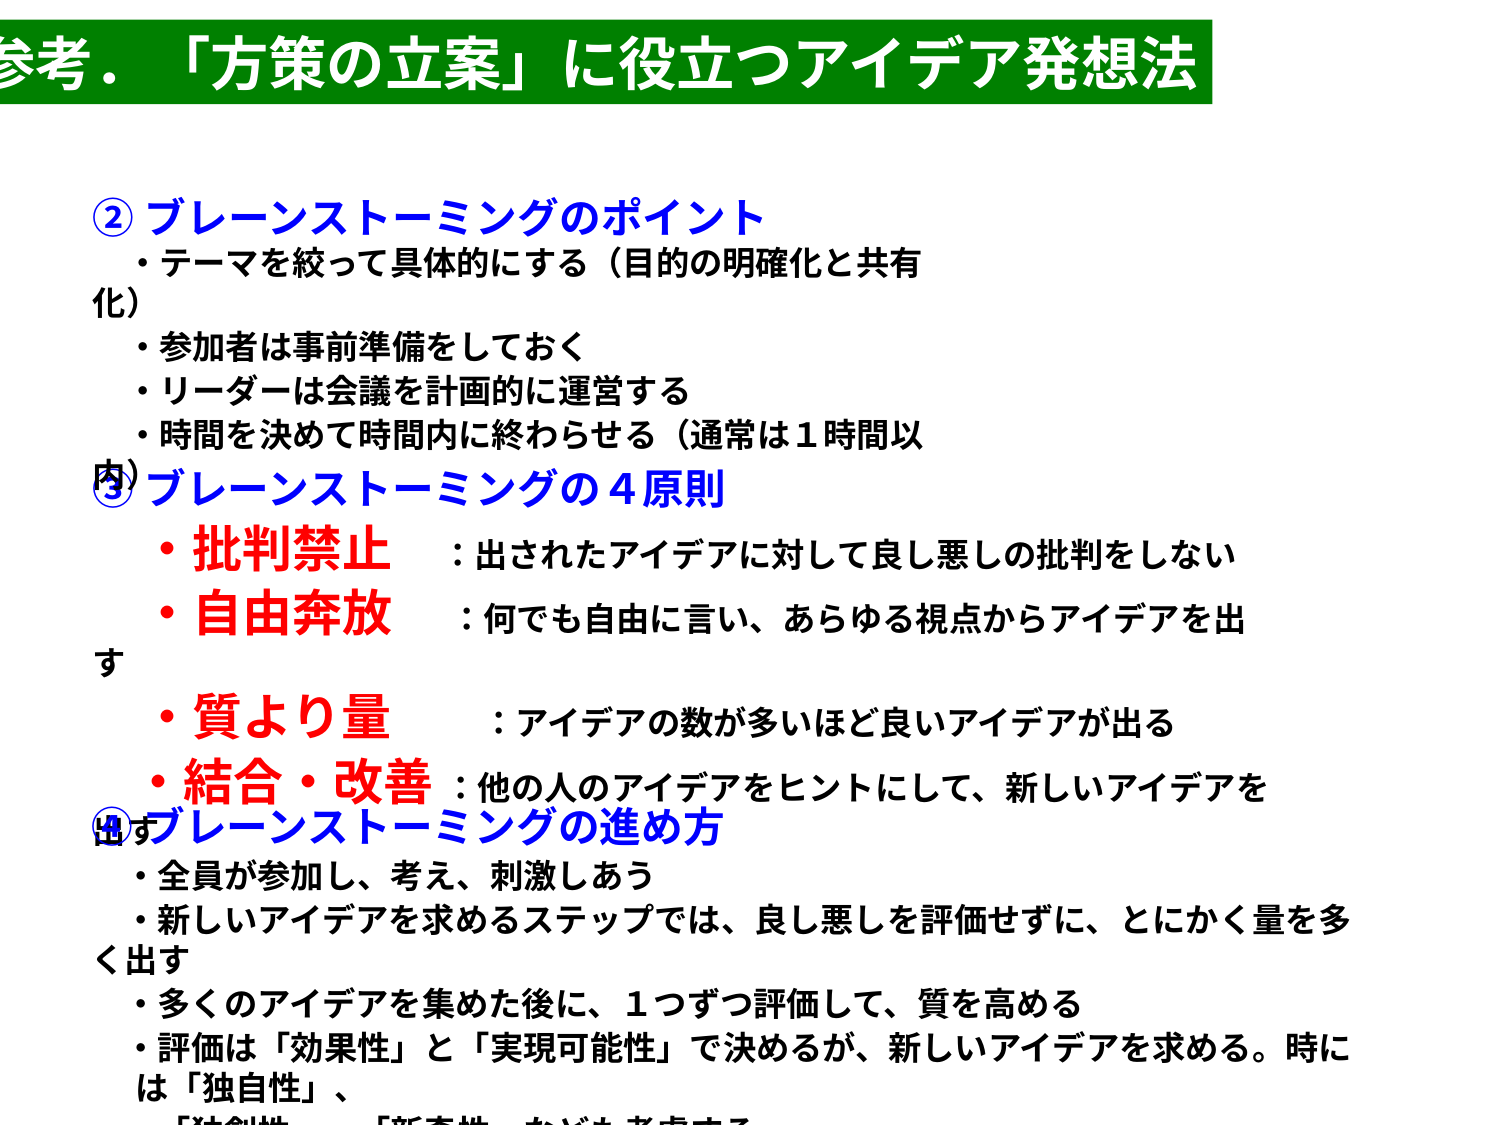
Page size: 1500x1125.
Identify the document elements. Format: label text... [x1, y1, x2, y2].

text_box 参考．「方策の立案」に役立つアイデア発想法 [0, 19, 1213, 105]
text_box ②ブレーンストーミングのポイント ・テーマを絞って具体的にする（目的の明確化と共有化） ・参加者は事前準備をしておく ・リーダーは会議を計画的に運営する ・時間を決めて時間内に終わらせる（通常は１時間以内） [78, 184, 987, 502]
text_box ③ブレーンストーミングの４原則 ・批判禁止 ：出されたアイデアに対して良し悪しの批判をしない ・自由奔放 ：何でも自由に言い、あらゆる視点からアイデアを出す ・質より量 ：アイデアの数が多いほど良いアイデアが出る ・結合・改善 ：他の人のアイデアをヒントにして、新しいアイデアを出す [78, 455, 1294, 793]
text_box ④ブレーンストーミングの進め方 ・全員が参加し、考え、刺激しあう ・新しいアイデアを求めるステップでは、良し悪しを評価せずに、とにかく量を多く出す ・多くのアイデアを集めた後に、１つずつ評価して、質を高める ・評価は「効果性」と「実現可能性」で決めるが、新しいアイデアを求める。時には「独自性」、 「独創性」、「新奇性」なども考慮する [76, 793, 1376, 1125]
